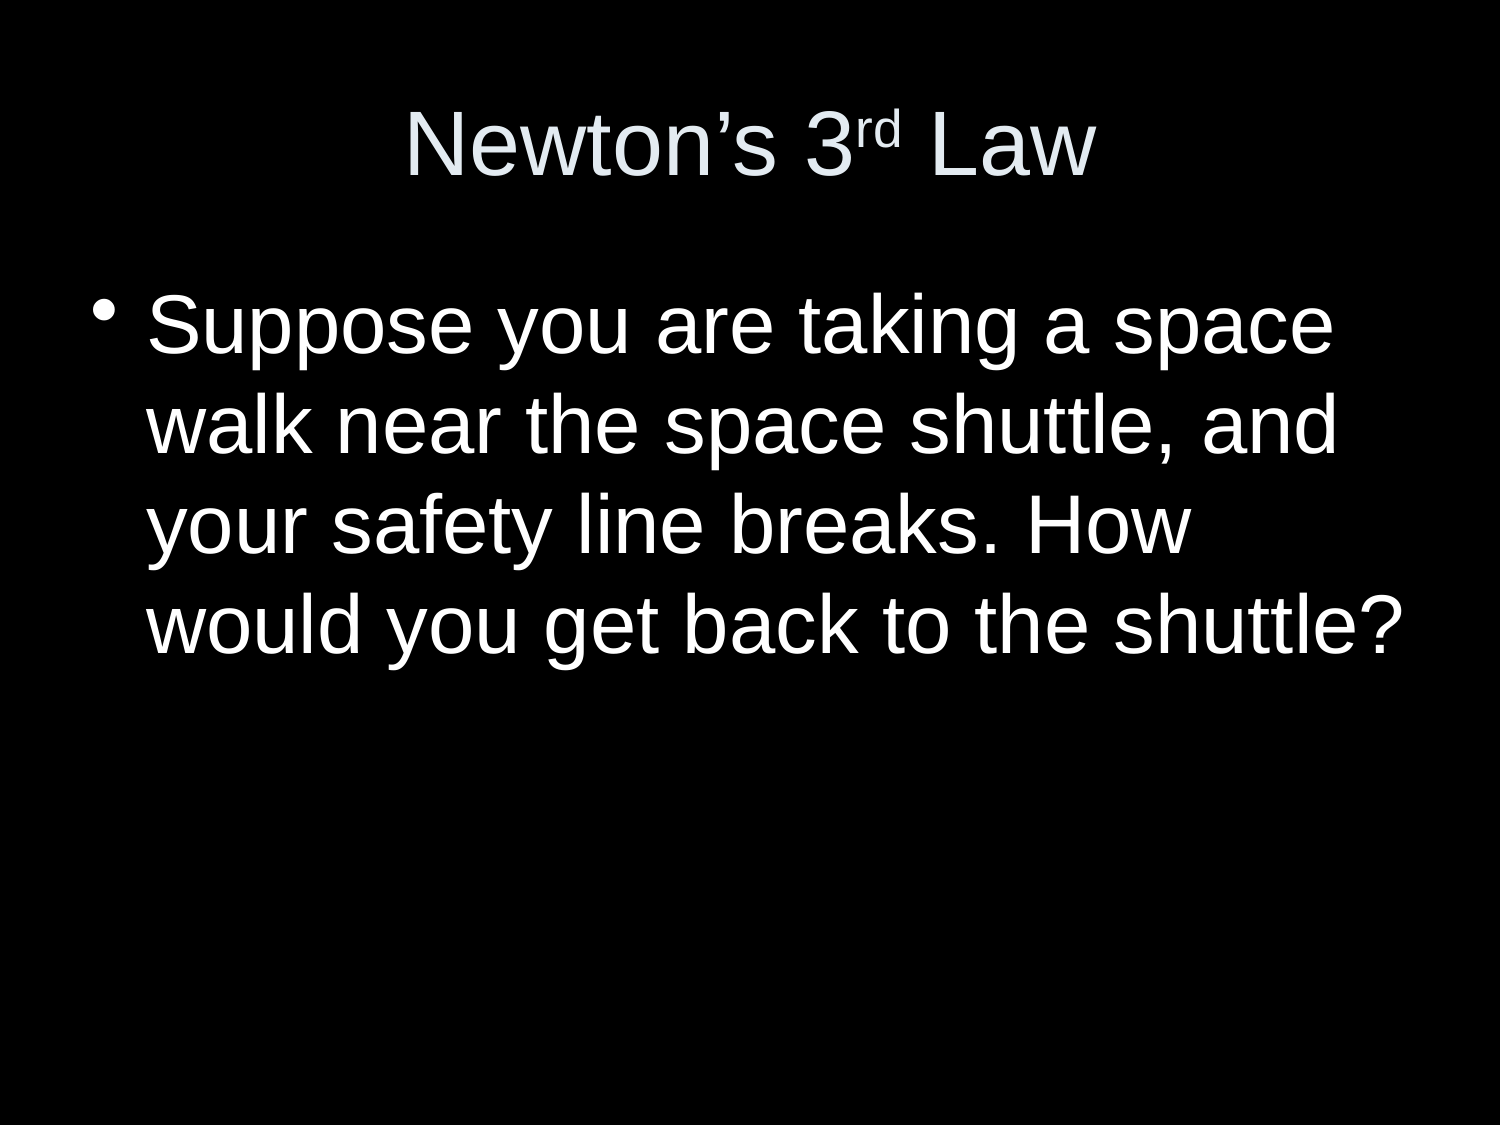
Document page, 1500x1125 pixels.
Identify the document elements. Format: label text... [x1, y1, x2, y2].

title Newton’s 3rd Law [74, 44, 1426, 233]
list Suppose you are taking a space walk near the space shuttle, and your safety line breaks. How would you get back to the shuttle? [74, 262, 1426, 1006]
